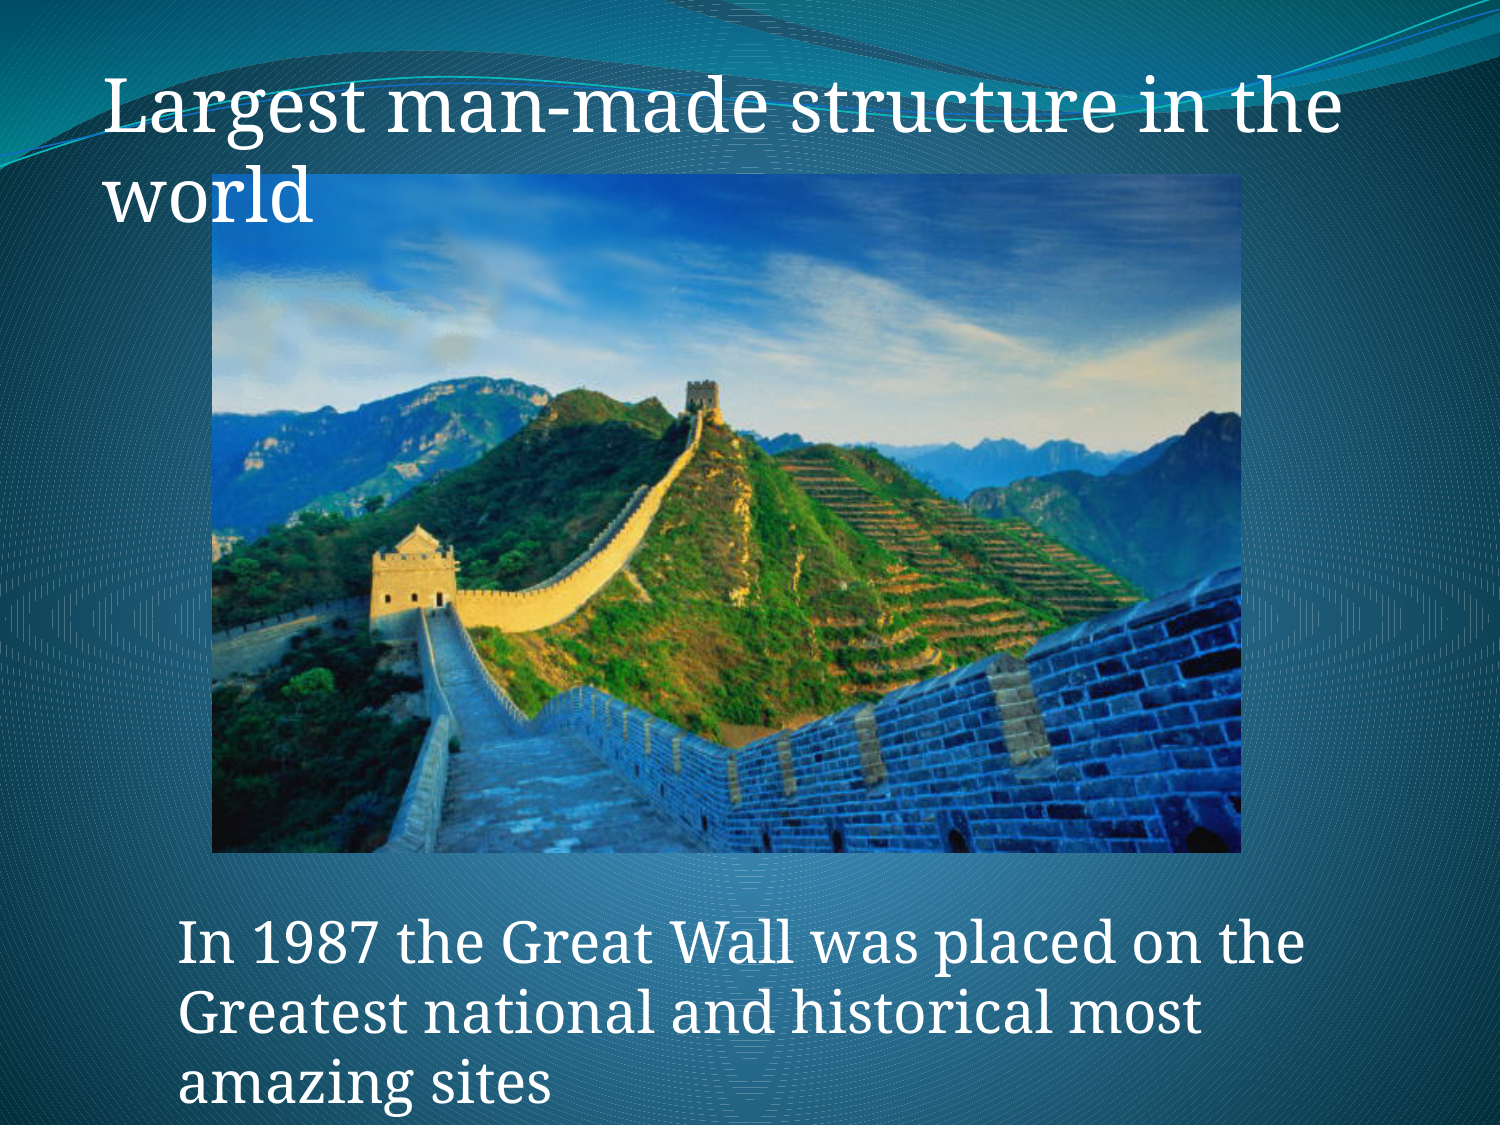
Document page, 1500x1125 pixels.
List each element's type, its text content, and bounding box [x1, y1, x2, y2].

text_box Largest man-made structure in the world [87, 49, 1375, 245]
text_box In 1987 the Great Wall was placed on the Greatest national and historical most amazing sites [162, 897, 1375, 1123]
picture [212, 174, 1241, 853]
